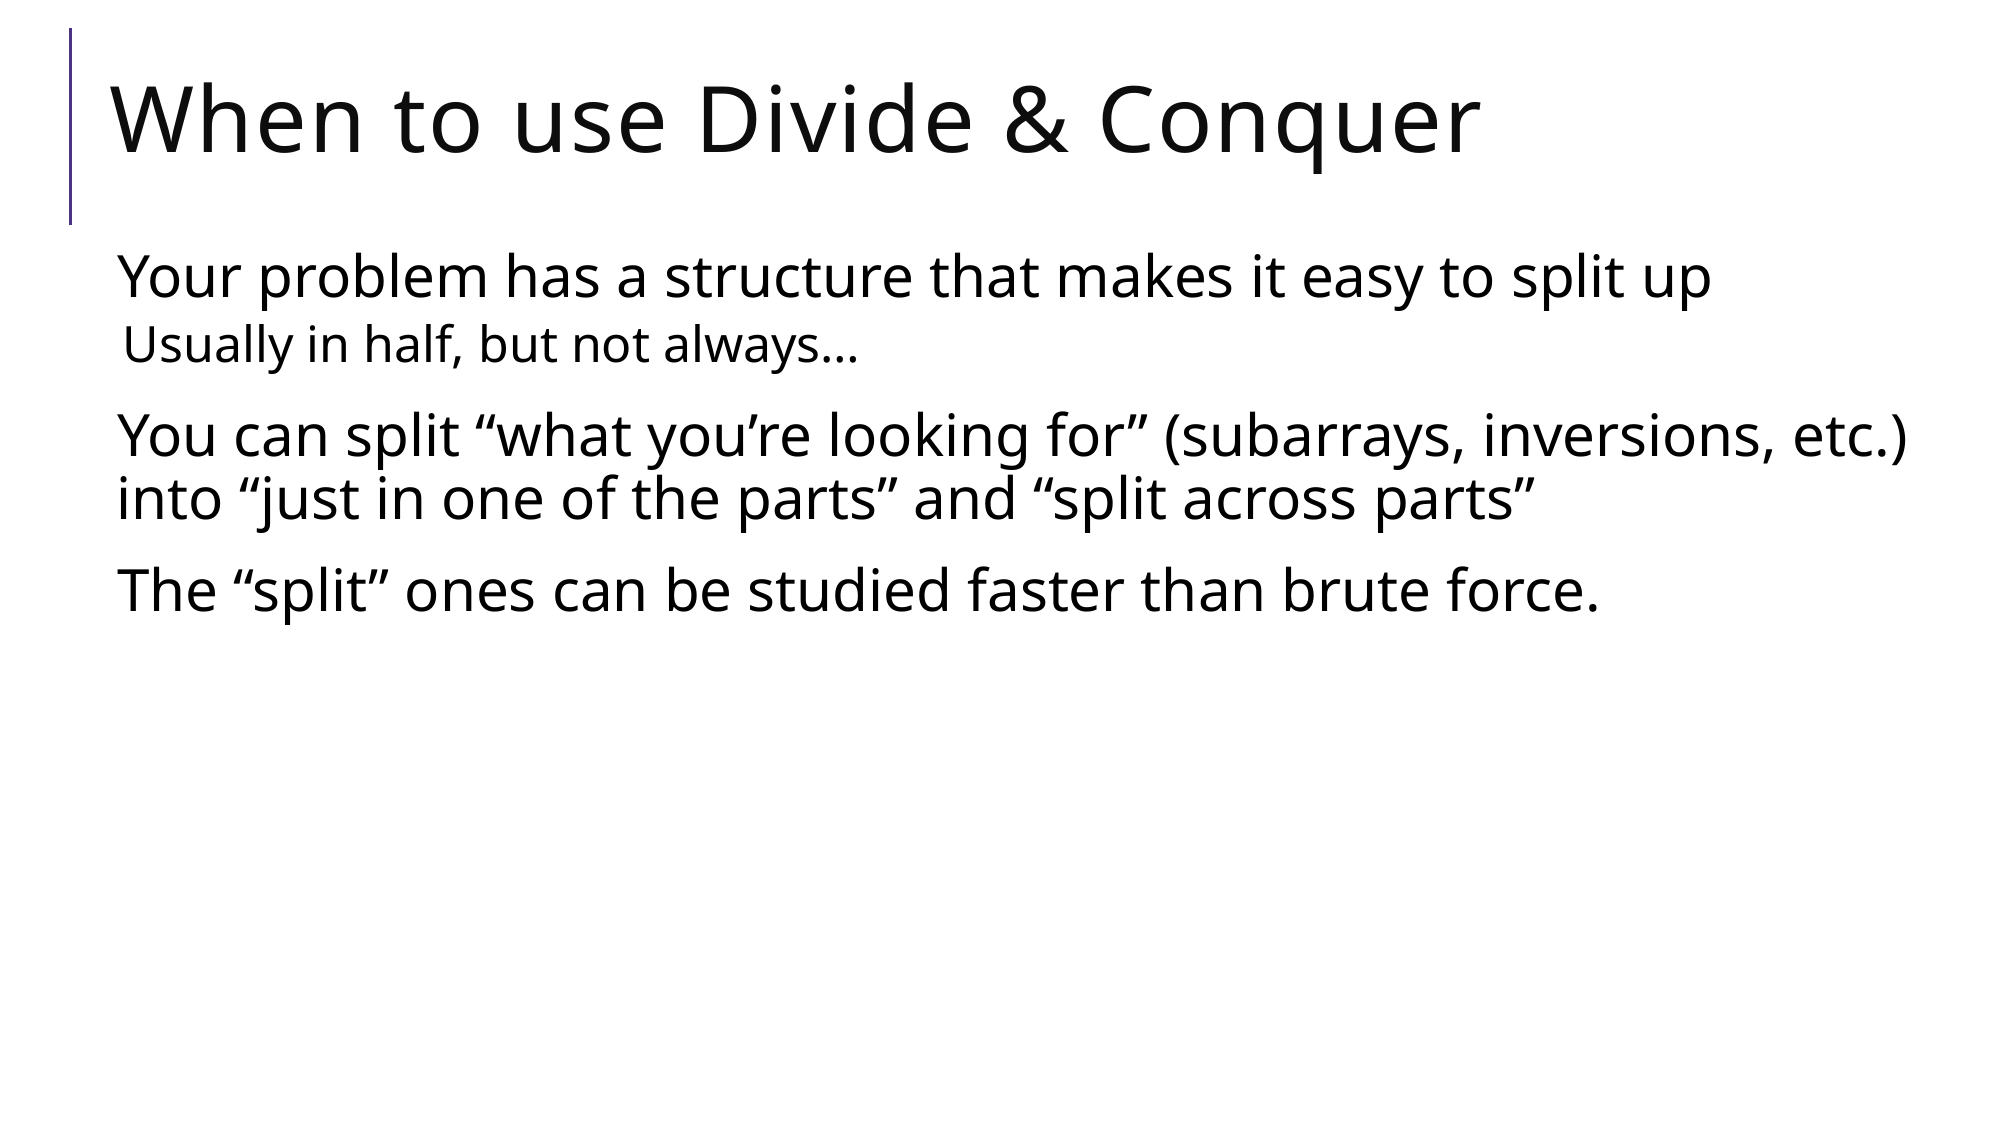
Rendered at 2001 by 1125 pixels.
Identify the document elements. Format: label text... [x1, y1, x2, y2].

title When to use Divide & Conquer [94, 43, 1930, 210]
list Your problem has a structure that makes it easy to split up Usually in half, but not always… You can split “what you’re looking for” (subarrays, inversions, etc.) into “just in one of the parts” and “split across parts” The “split” ones can be studied faster than brute force. [94, 240, 1930, 1035]
